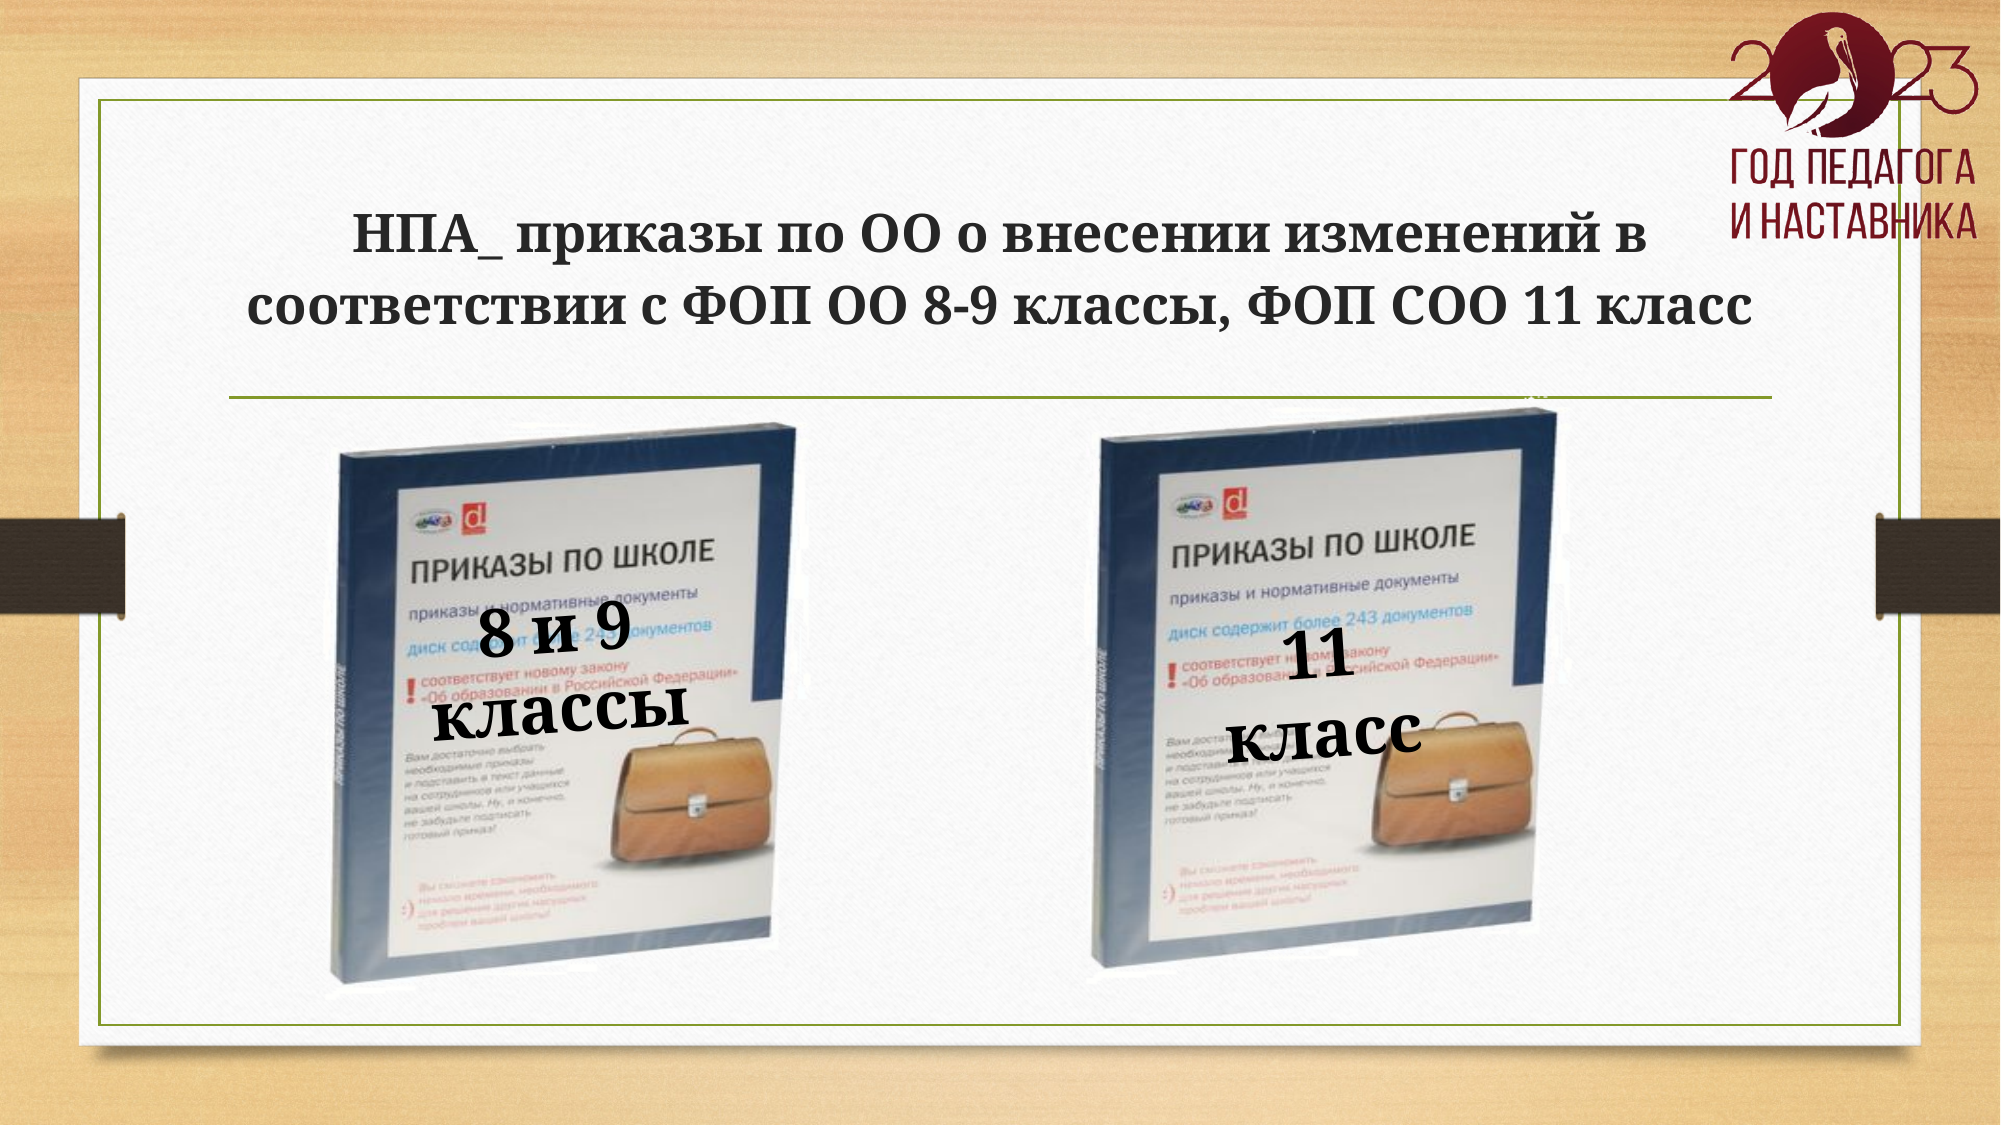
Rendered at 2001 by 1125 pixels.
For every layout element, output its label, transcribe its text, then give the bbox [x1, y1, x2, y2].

picture [0, 0, 2001, 1125]
title НПА_ приказы по ОО о внесении изменений в соответствии с ФОП ОО 8-9 классы, ФОП СОО 11 класс [212, 161, 1788, 375]
